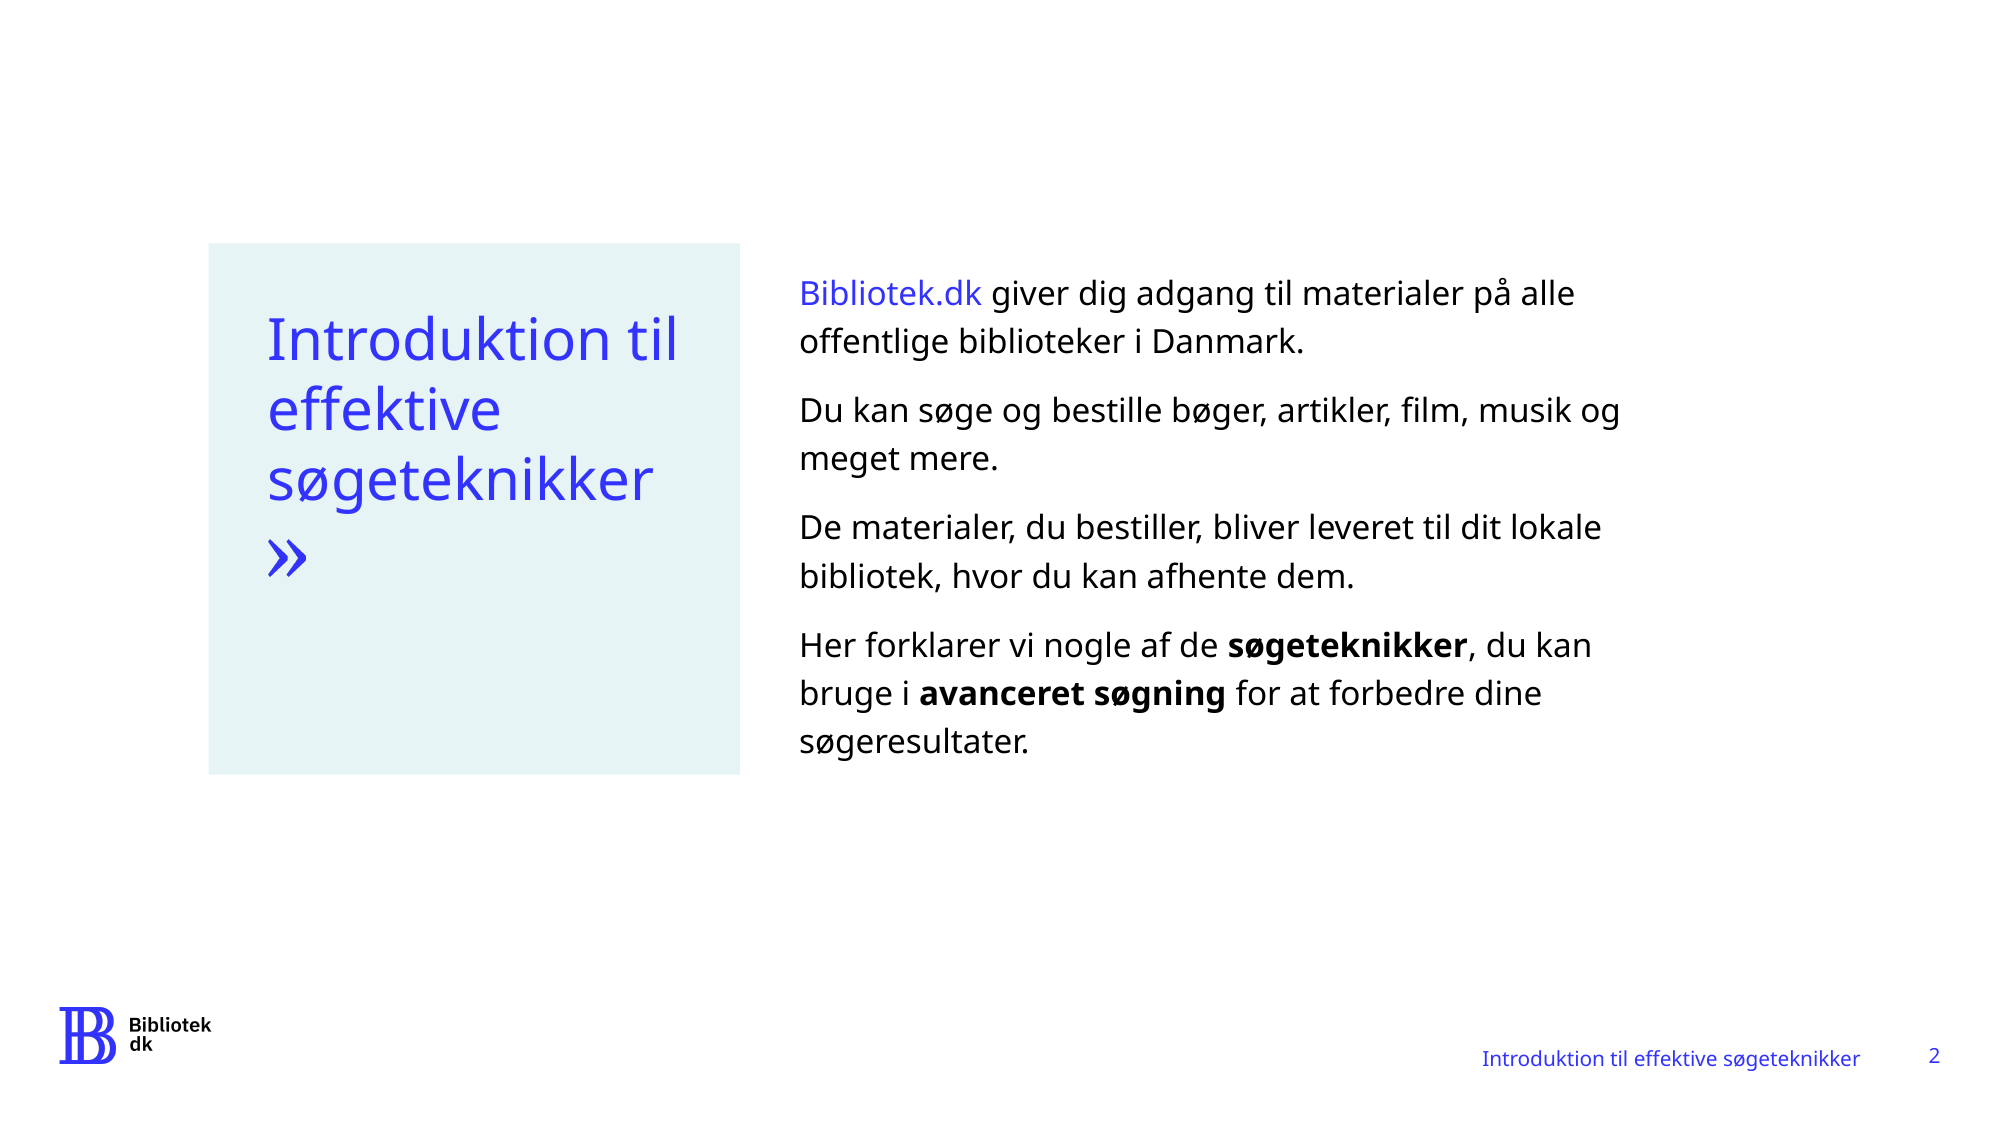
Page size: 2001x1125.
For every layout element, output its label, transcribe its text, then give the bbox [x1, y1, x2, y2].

picture [268, 538, 307, 577]
slide_number 2 [1505, 1026, 1956, 1087]
text_box Bibliotek.dk giver dig adgang til materialer på alle offentlige biblioteker i Danmark. Du kan søge og bestille bøger, artikler, film, musik og meget mere. De materialer, du bestiller, bliver leveret til dit lokale bibliotek, hvor du kan afhente dem. Her forklarer vi nogle af de søgeteknikker, du kan bruge i avanceret søgning for at forbedre dine søgeresultater. [740, 246, 1720, 778]
title Introduktion til effektive søgeteknikker [208, 243, 741, 775]
picture [59, 1007, 212, 1064]
